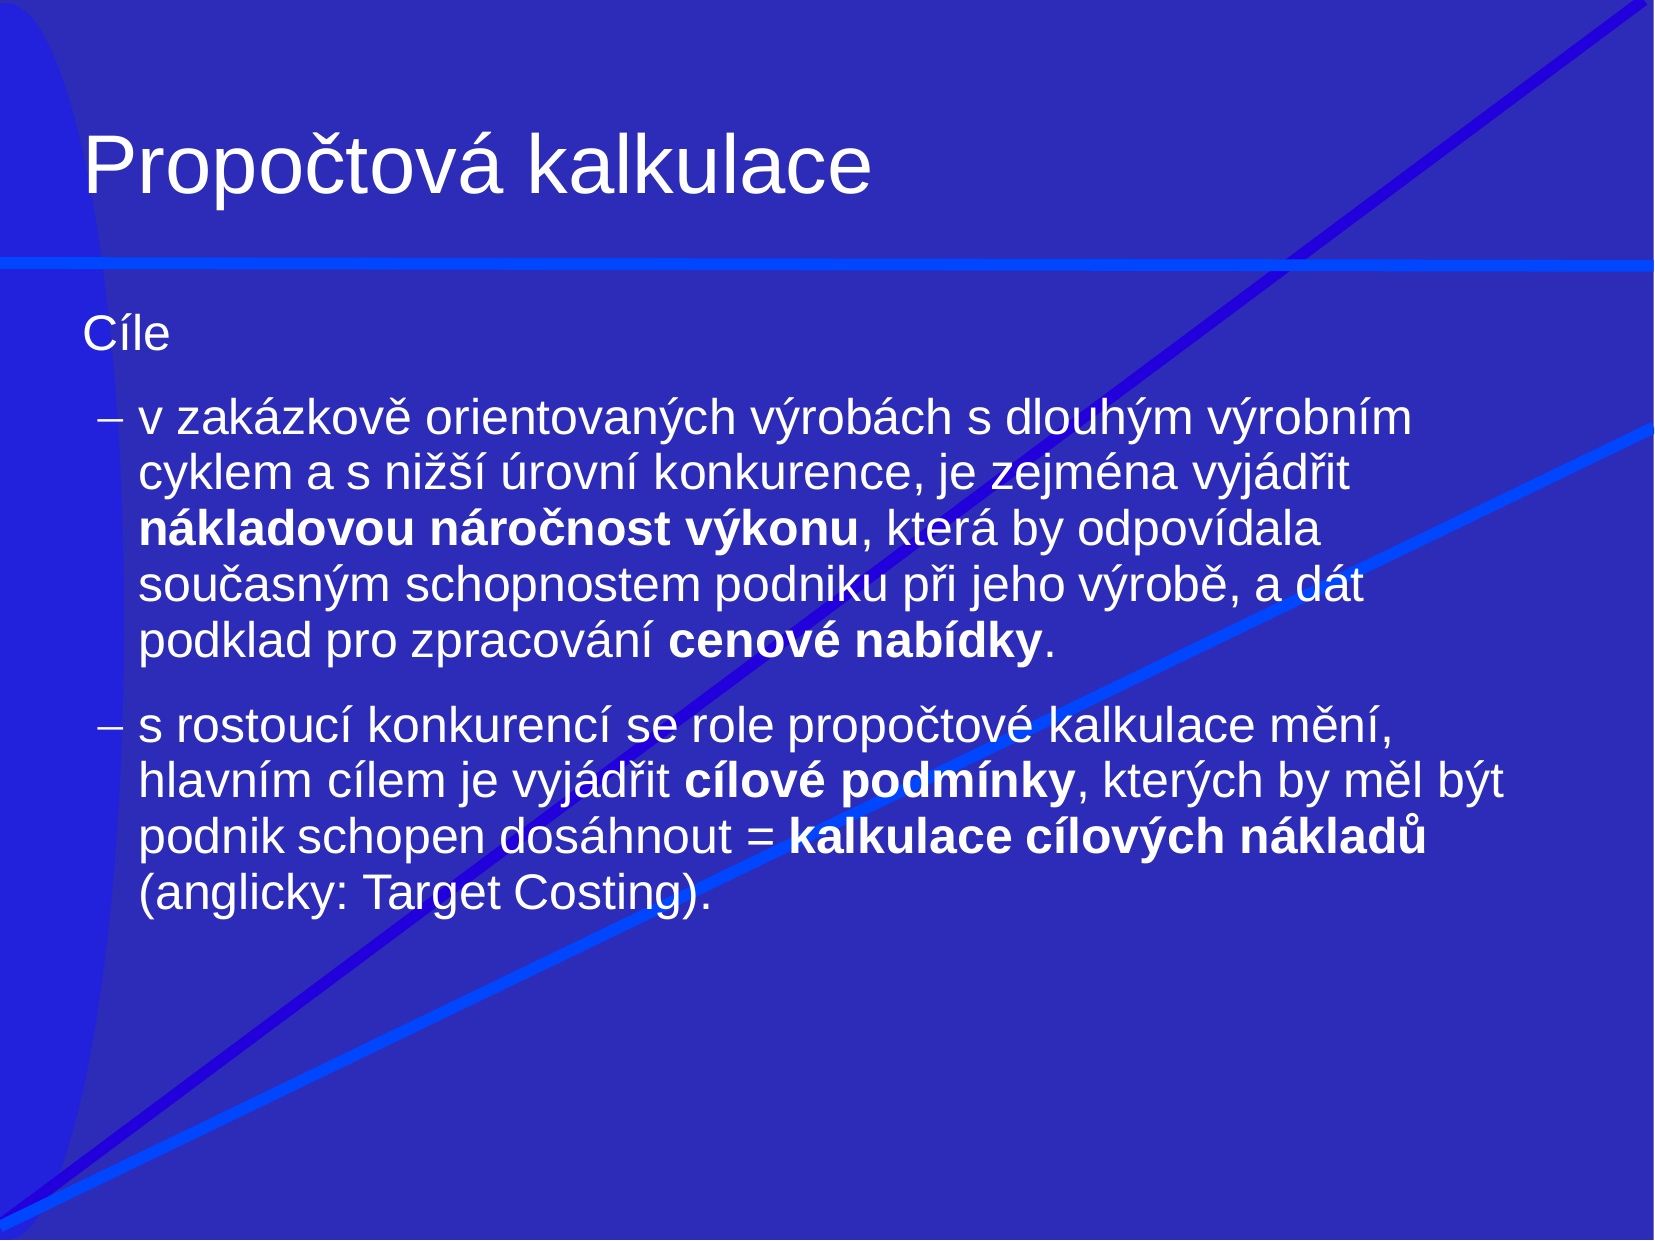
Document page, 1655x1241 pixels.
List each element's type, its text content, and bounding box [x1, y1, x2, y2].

title Propočtová kalkulace [80, 110, 1574, 318]
text_box Cíle v zakázkově orientovaných výrobách s dlouhým výrobním cyklem a s nižší úrovní konkurence, je zejména vyjádřit nákladovou náročnost výkonu, která by odpovídala současným schopnostem podniku při jeho výrobě, a dát podklad pro zpracování cenové nabídky. s rostoucí konkurencí se role propočtové kalkulace mění, hlavním cílem je vyjádřit cílové podmínky, kterých by měl být podnik schopen dosáhnout = kalkulace cílových nákladů (anglicky: Target Costing). [80, 300, 1551, 921]
